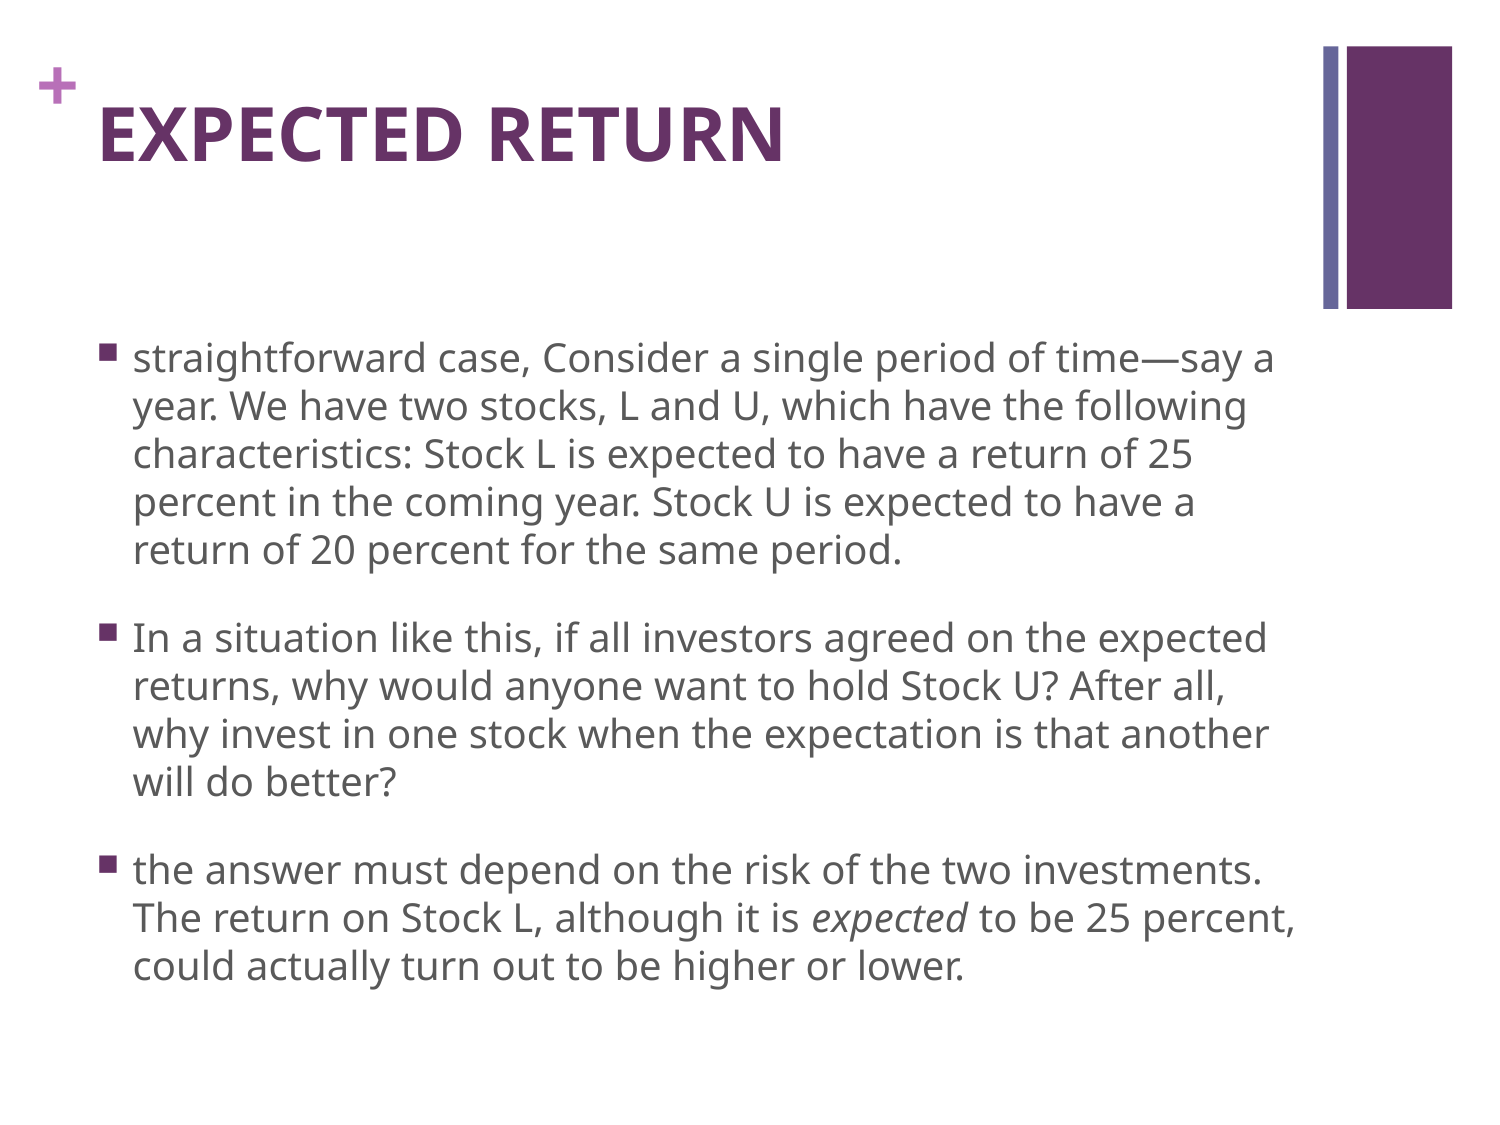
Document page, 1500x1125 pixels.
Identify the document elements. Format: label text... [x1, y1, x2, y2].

title EXPECTED RETURN [81, 79, 1322, 263]
list straightforward case, Consider a single period of time—say a year. We have two stocks, L and U, which have the following characteristics: Stock L is expected to have a return of 25 percent in the coming year. Stock U is expected to have a return of 20 percent for the same period. In a situation like this, if all investors agreed on the expected returns, why would anyone want to hold Stock U? After all, why invest in one stock when the expectation is that another will do better? the answer must depend on the risk of the two investments. The return on Stock L, although it is expected to be 25 percent, could actually turn out to be higher or lower. [81, 324, 1322, 1005]
